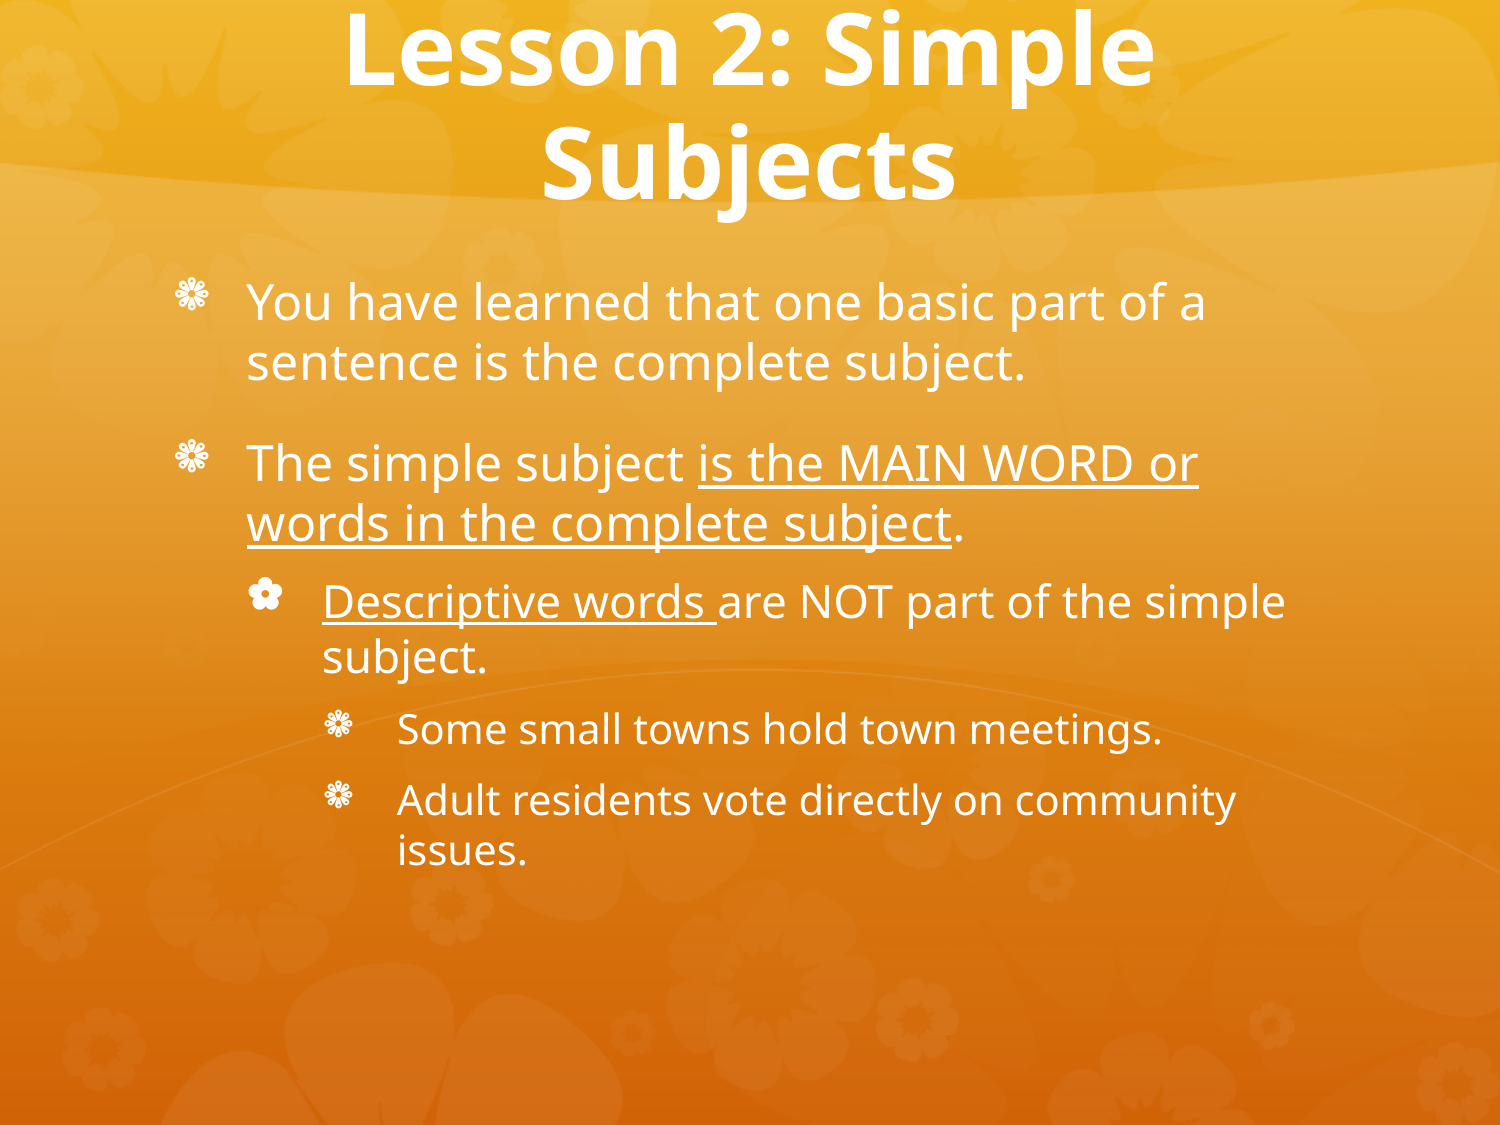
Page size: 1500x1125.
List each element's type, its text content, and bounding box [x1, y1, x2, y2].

picture [0, 0, 1500, 1125]
list You have learned that one basic part of a sentence is the complete subject. The simple subject is the MAIN WORD or words in the complete subject. Descriptive words are NOT part of the simple subject. Some small towns hold town meetings. Adult residents vote directly on community issues. [156, 262, 1344, 967]
title Lesson 2: Simple Subjects [127, 14, 1372, 203]
